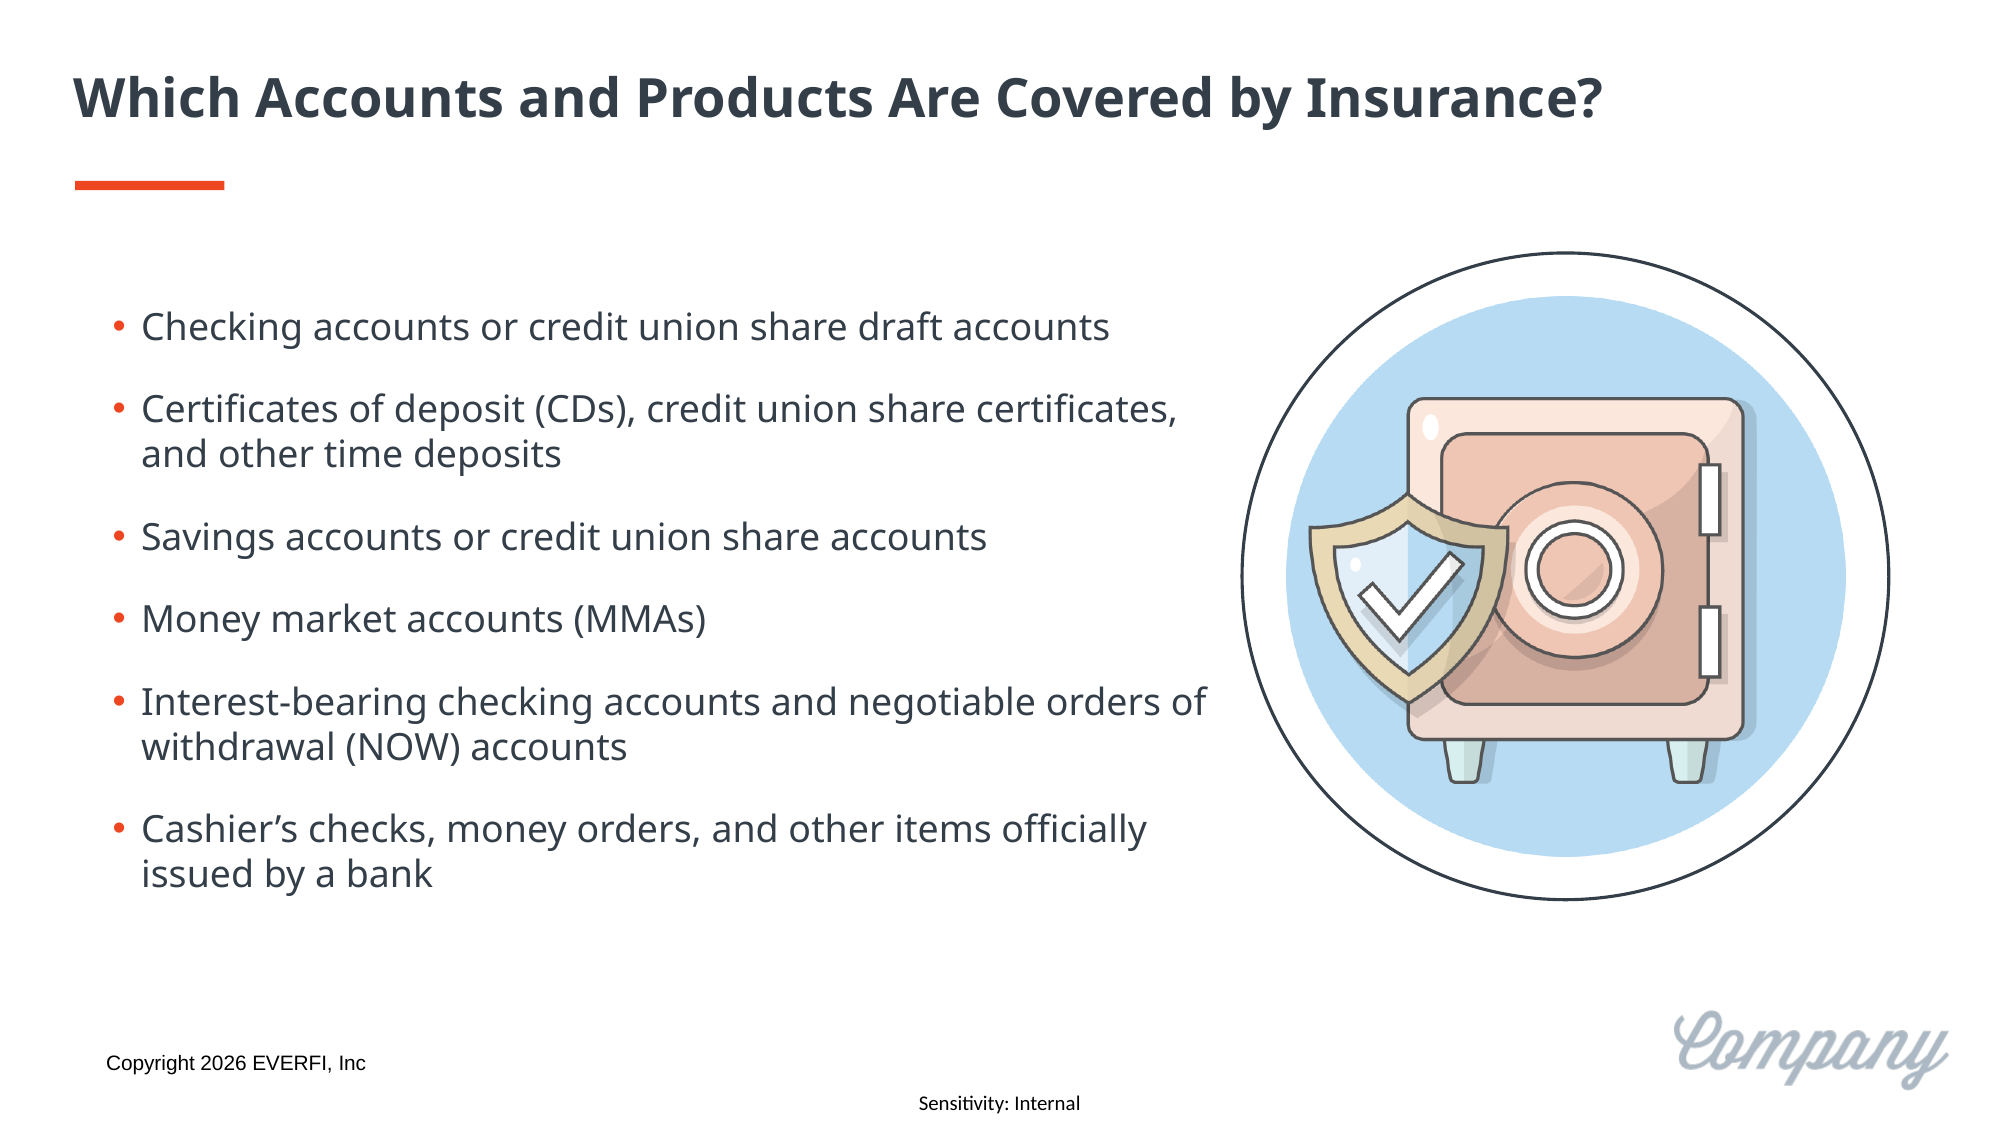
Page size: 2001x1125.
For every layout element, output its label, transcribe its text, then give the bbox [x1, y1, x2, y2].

text_box Checking accounts or credit union share draft accounts Certificates of deposit (CDs), credit union share certificates, and other time deposits Savings accounts or credit union share accounts Money market accounts (MMAs) Interest-bearing checking accounts and negotiable orders of withdrawal (NOW) accounts Cashier’s checks, money orders, and other items officially issued by a bank [112, 273, 1212, 925]
title Which Accounts and Products Are Covered by Insurance? [58, 63, 1950, 152]
picture [1665, 998, 1967, 1096]
footer Copyright 2026 EVERFI, Inc [91, 1041, 1440, 1125]
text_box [1241, 252, 1890, 900]
